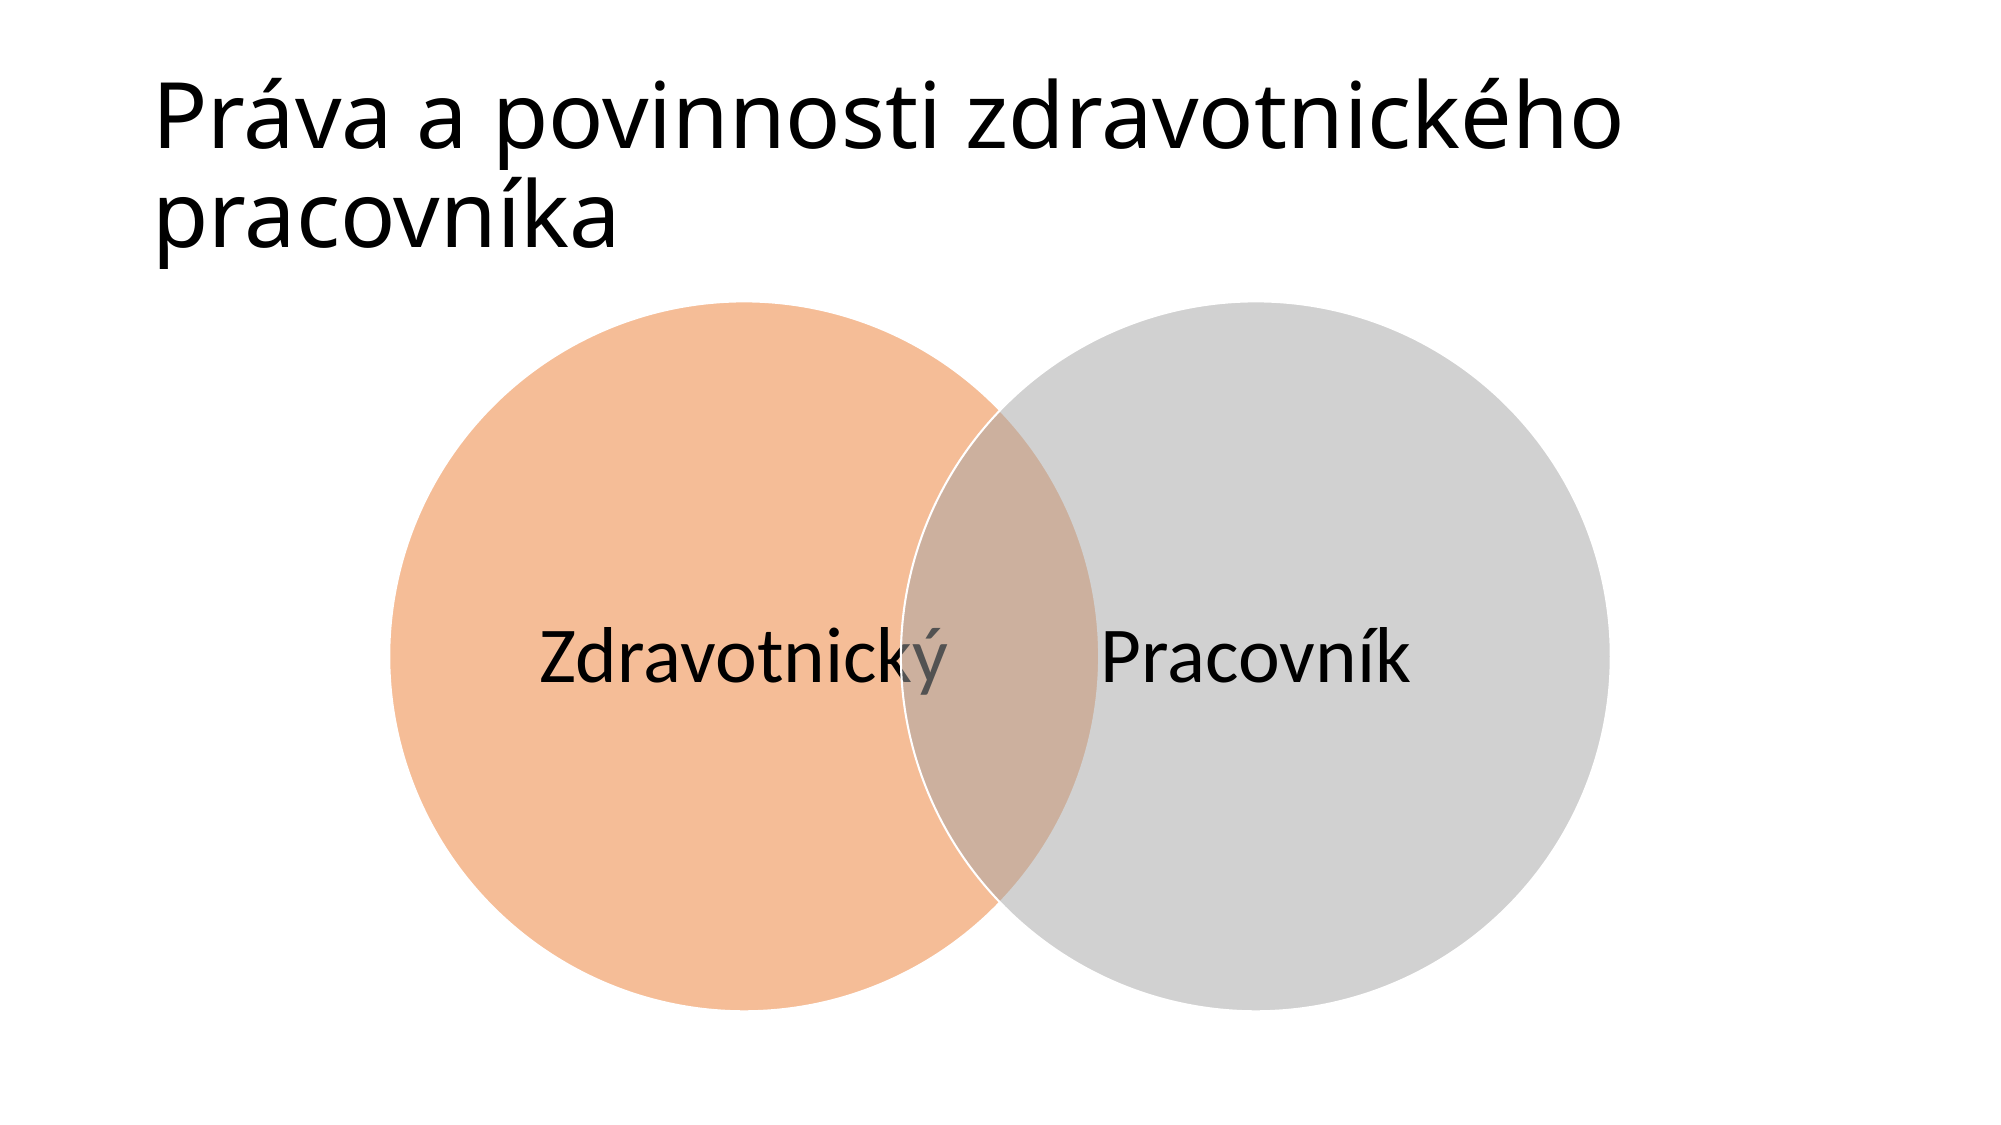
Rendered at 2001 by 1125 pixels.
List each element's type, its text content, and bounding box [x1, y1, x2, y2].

title Práva a povinnosti zdravotnického pracovníka [137, 59, 1863, 278]
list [137, 299, 1863, 1014]
